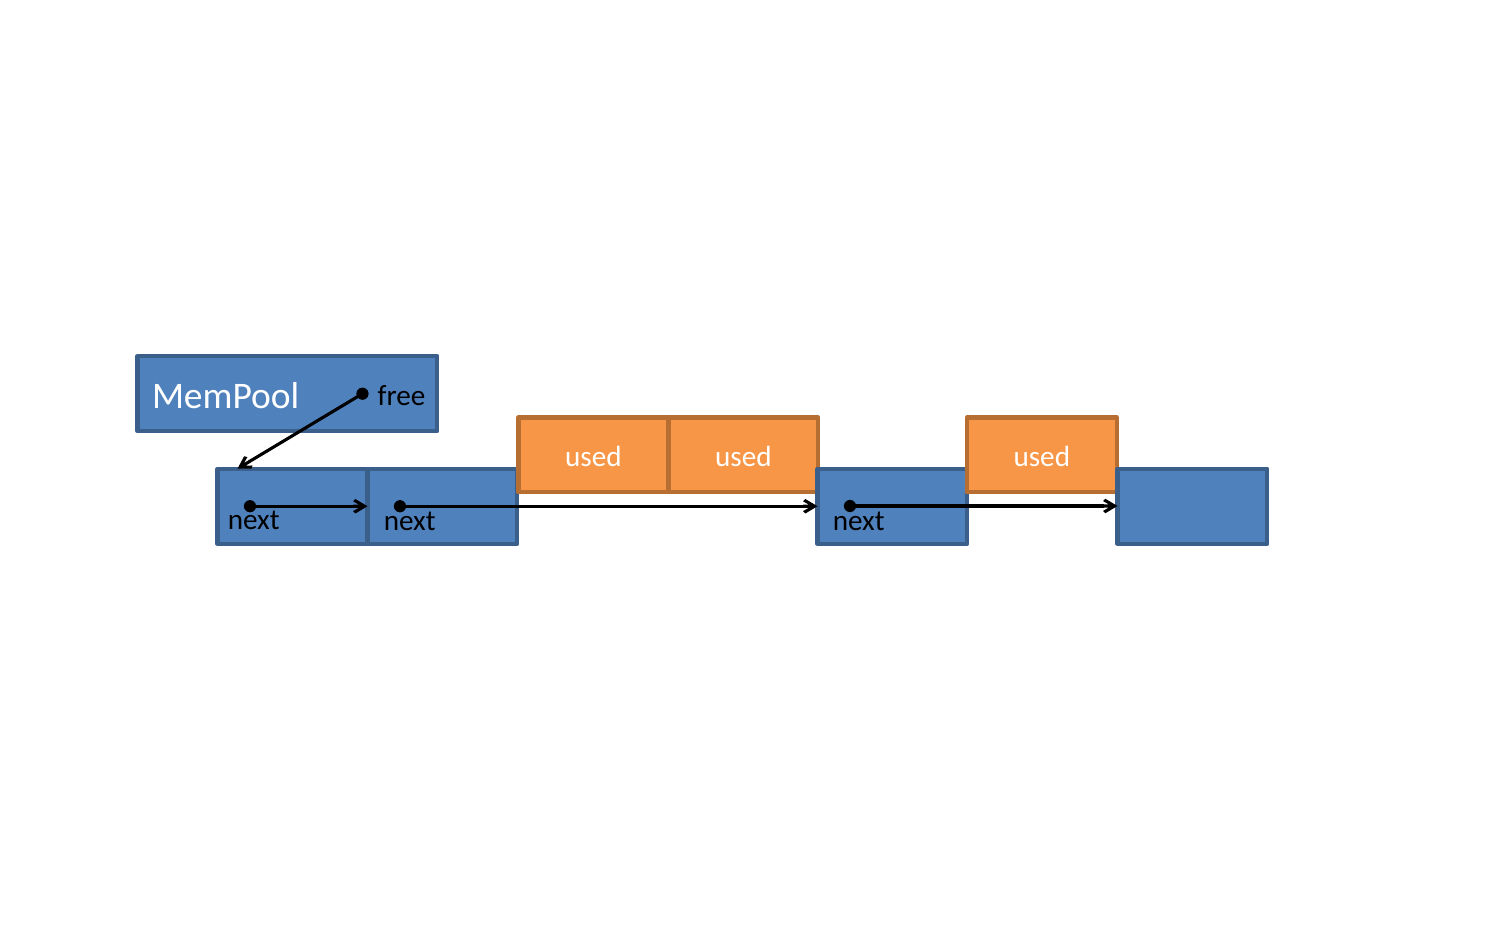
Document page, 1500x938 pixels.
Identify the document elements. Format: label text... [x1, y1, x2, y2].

text_box [815, 511, 969, 546]
text_box used [666, 415, 820, 494]
text_box next [369, 493, 451, 544]
text_box next [818, 493, 900, 544]
text_box used [516, 415, 666, 494]
text_box [215, 467, 365, 505]
text_box used [965, 415, 1119, 494]
text_box free [362, 368, 441, 419]
text_box [1115, 467, 1269, 546]
text_box [815, 467, 969, 505]
text_box [215, 514, 365, 546]
text_box [365, 467, 519, 546]
text_box MemPool [135, 354, 439, 433]
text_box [237, 393, 363, 469]
text_box next [213, 493, 295, 543]
